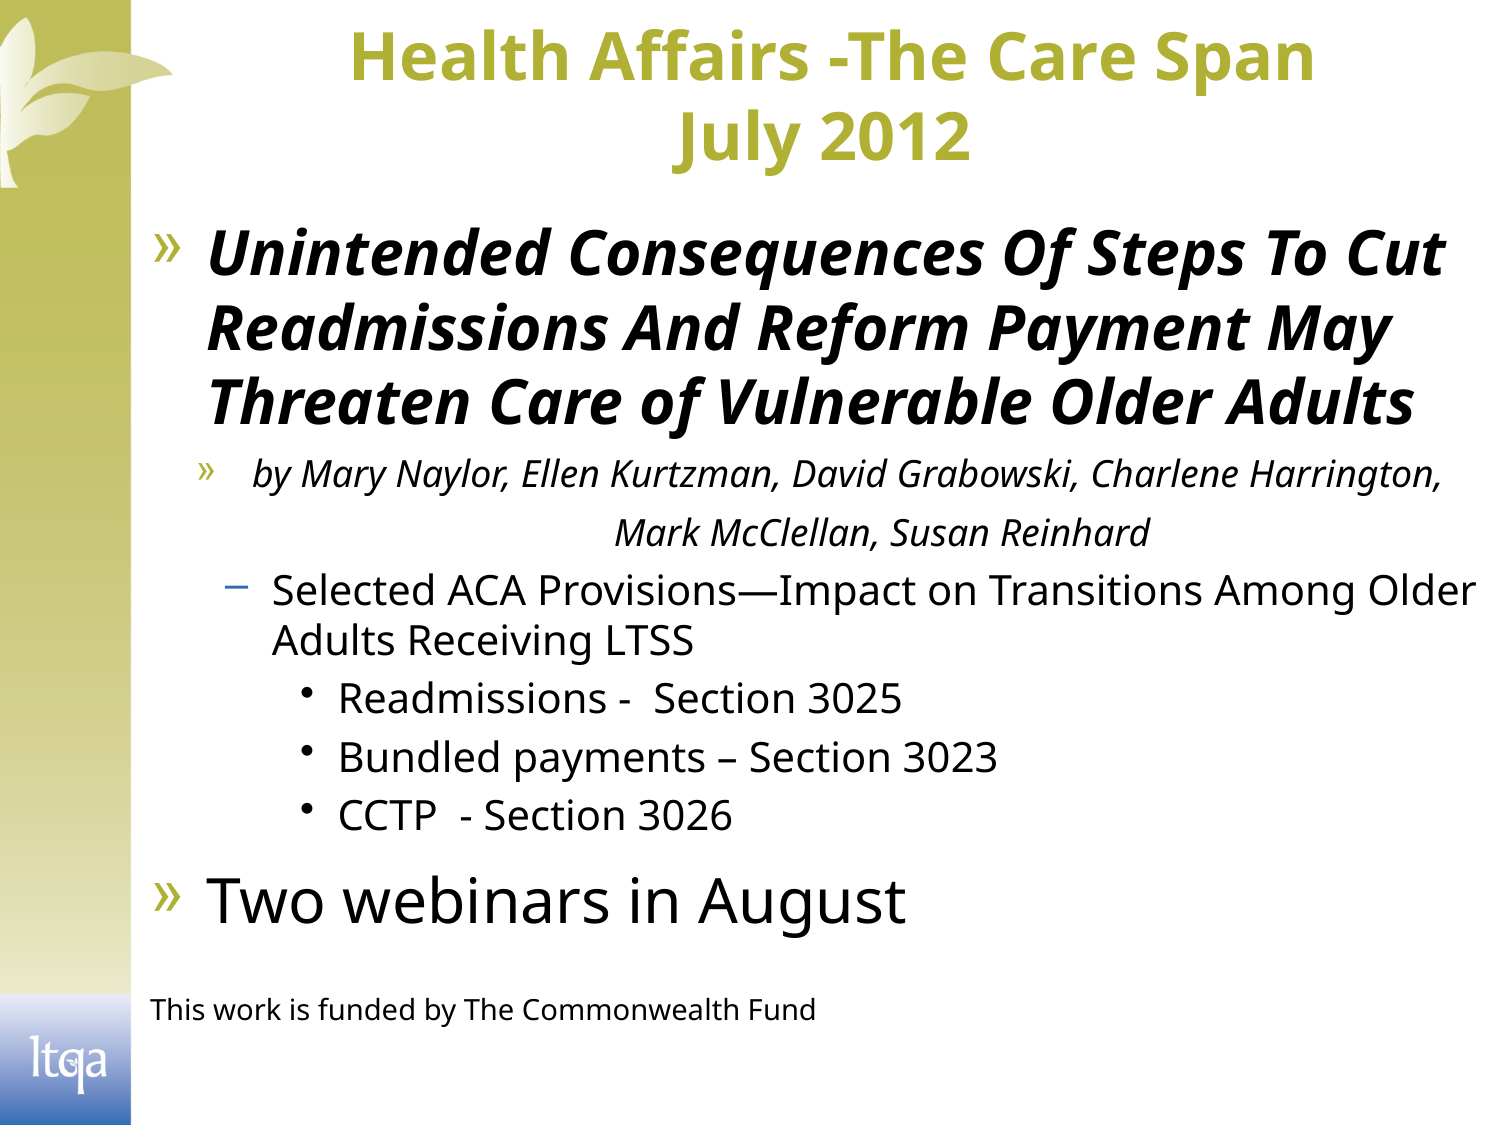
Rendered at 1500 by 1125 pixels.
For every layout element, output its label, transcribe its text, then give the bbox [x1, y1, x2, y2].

picture [0, 0, 173, 1125]
title Health Affairs -The Care Span July 2012 [149, 0, 1500, 188]
list Unintended Consequences Of Steps To Cut Readmissions And Reform Payment May Threaten Care of Vulnerable Older Adults by Mary Naylor, Ellen Kurtzman, David Grabowski, Charlene Harrington, Mark McClellan, Susan Reinhard Selected ACA Provisions—Impact on Transitions Among Older Adults Receiving LTSS Readmissions - Section 3025 Bundled payments – Section 3023 CCTP - Section 3026 Two webinars in August This work is funded by The Commonwealth Fund [149, 212, 1500, 956]
